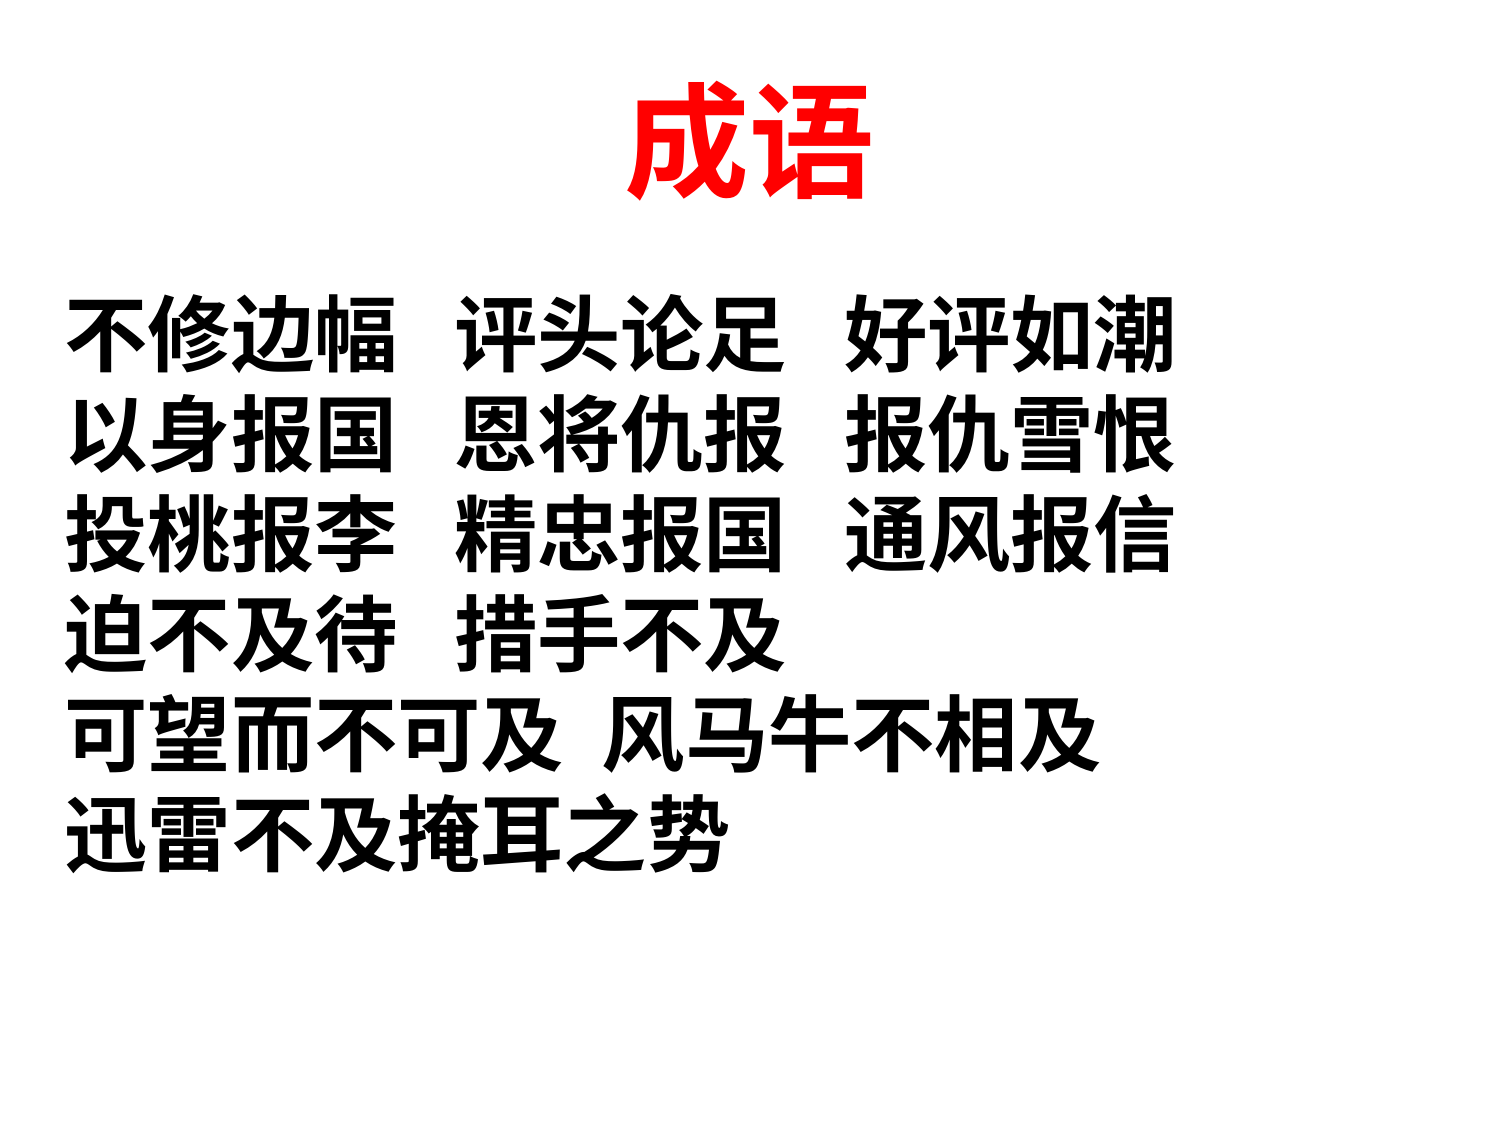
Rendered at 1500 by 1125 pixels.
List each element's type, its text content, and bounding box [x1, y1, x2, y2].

title 成语 [74, 44, 1426, 233]
text_box 不修边幅 评头论足 好评如潮 以身报国 恩将仇报 报仇雪恨 投桃报李 精忠报国 通风报信 迫不及待 措手不及 可望而不可及 风马牛不相及 迅雷不及掩耳之势 [50, 274, 1375, 890]
